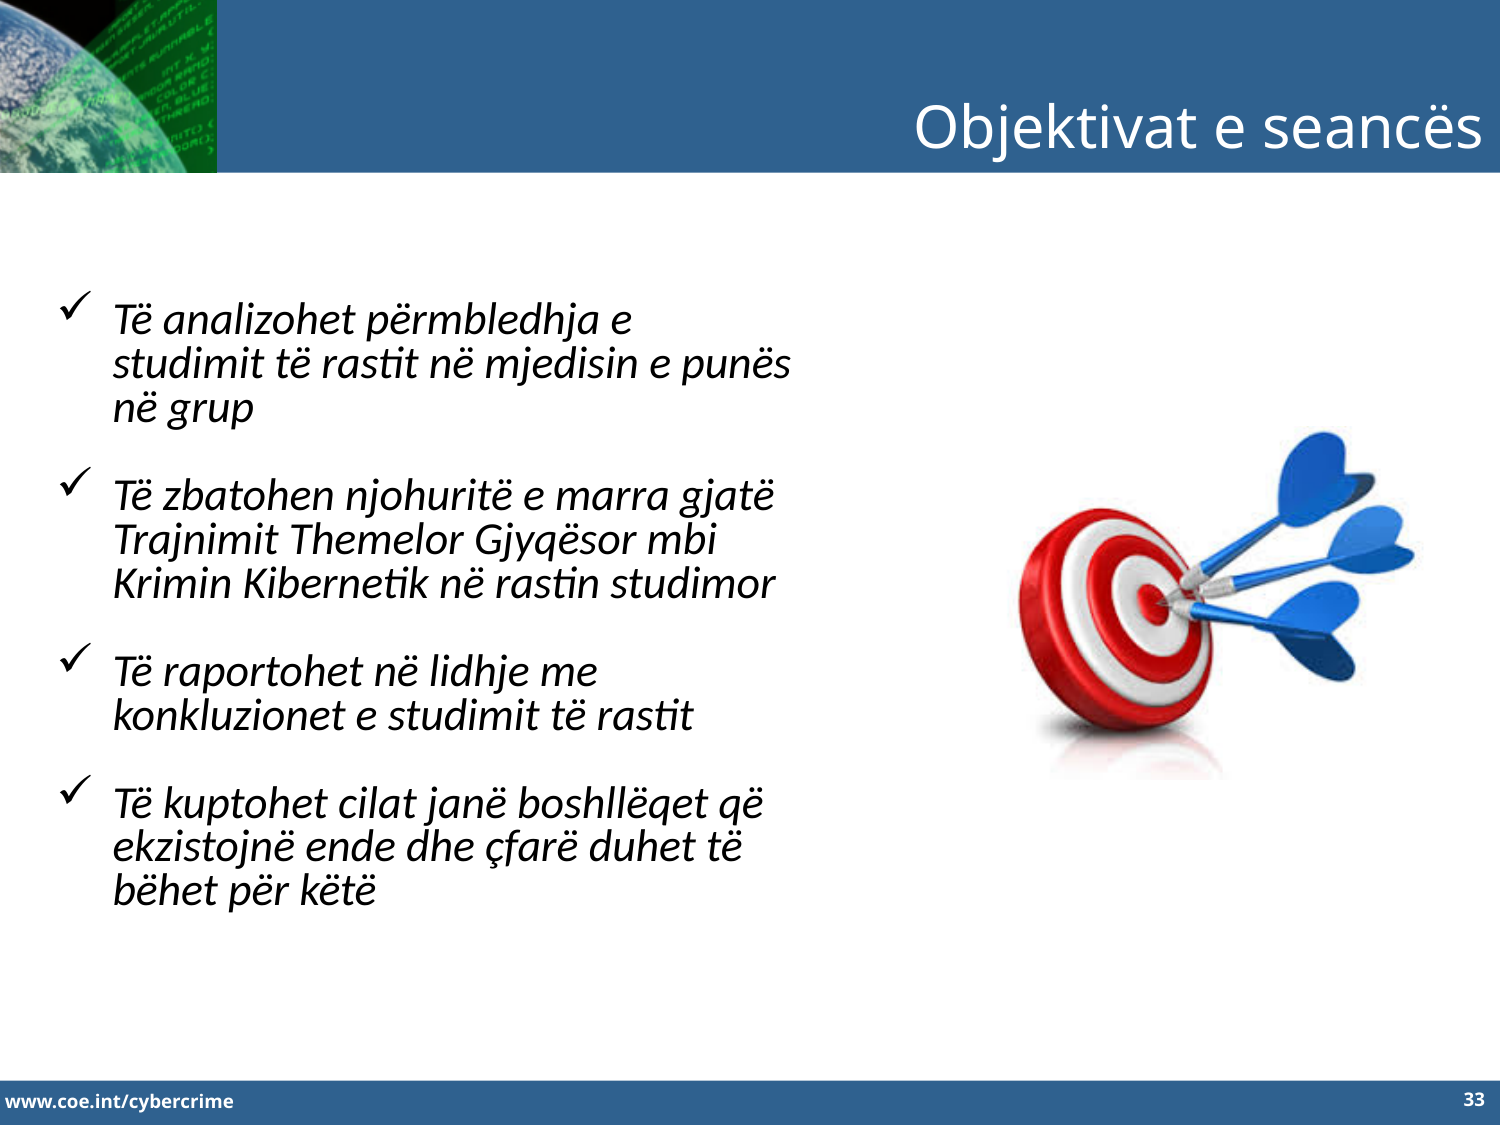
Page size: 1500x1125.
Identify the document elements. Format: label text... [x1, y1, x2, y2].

list Objektivat e seancës [461, 0, 1500, 170]
picture [0, 0, 217, 173]
slide_number 33 [1162, 1080, 1500, 1125]
text_box Të analizohet përmbledhja e studimit të rastit në mjedisin e punës në grup Të zbatohen njohuritë e marra gjatë Trajnimit Themelor Gjyqësor mbi Krimin Kibernetik në rastin studimor Të raportohet në lidhje me konkluzionet e studimit të rastit Të kuptohet cilat janë boshllëqet që ekzistojnë ende dhe çfarë duhet të bëhet për këtë [41, 292, 809, 923]
picture [979, 426, 1440, 780]
